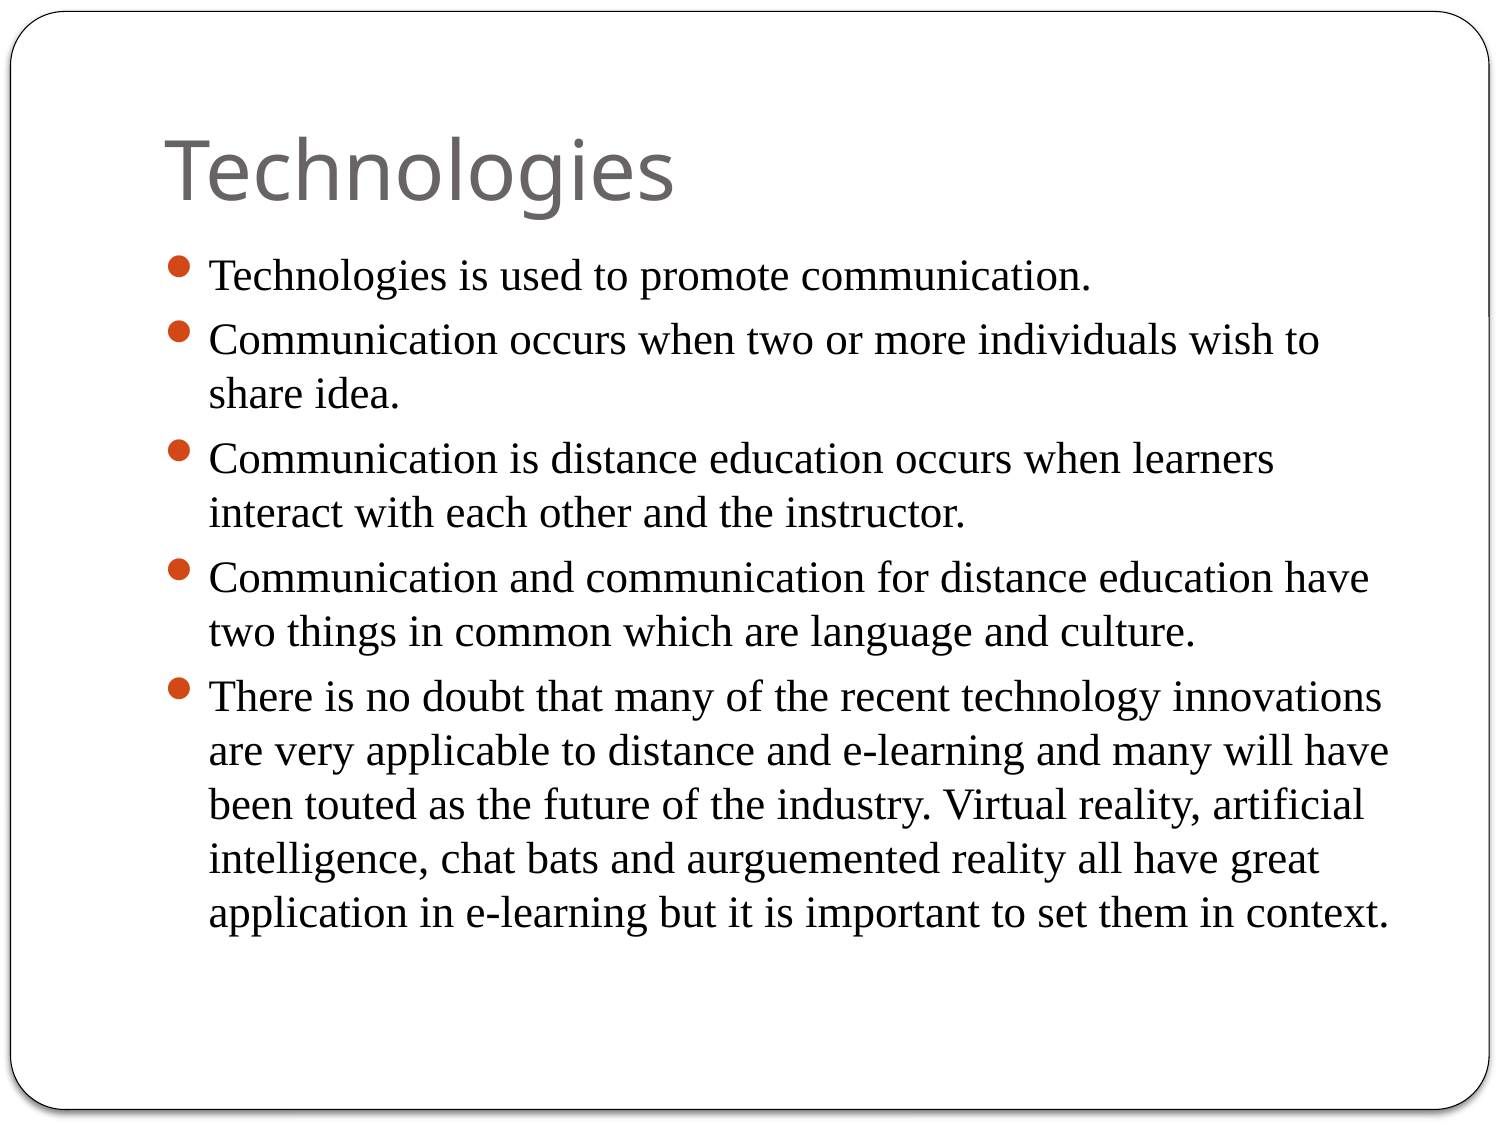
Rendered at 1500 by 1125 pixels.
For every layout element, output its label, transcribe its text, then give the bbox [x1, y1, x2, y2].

list Technologies is used to promote communication. Communication occurs when two or more individuals wish to share idea. Communication is distance education occurs when learners interact with each other and the instructor. Communication and communication for distance education have two things in common which are language and culture. There is no doubt that many of the recent technology innovations are very applicable to distance and e-learning and many will have been touted as the future of the industry. Virtual reality, artificial intelligence, chat bats and aurguemented reality all have great application in e-learning but it is important to set them in context. [150, 237, 1425, 988]
title Technologies [150, 45, 1425, 233]
